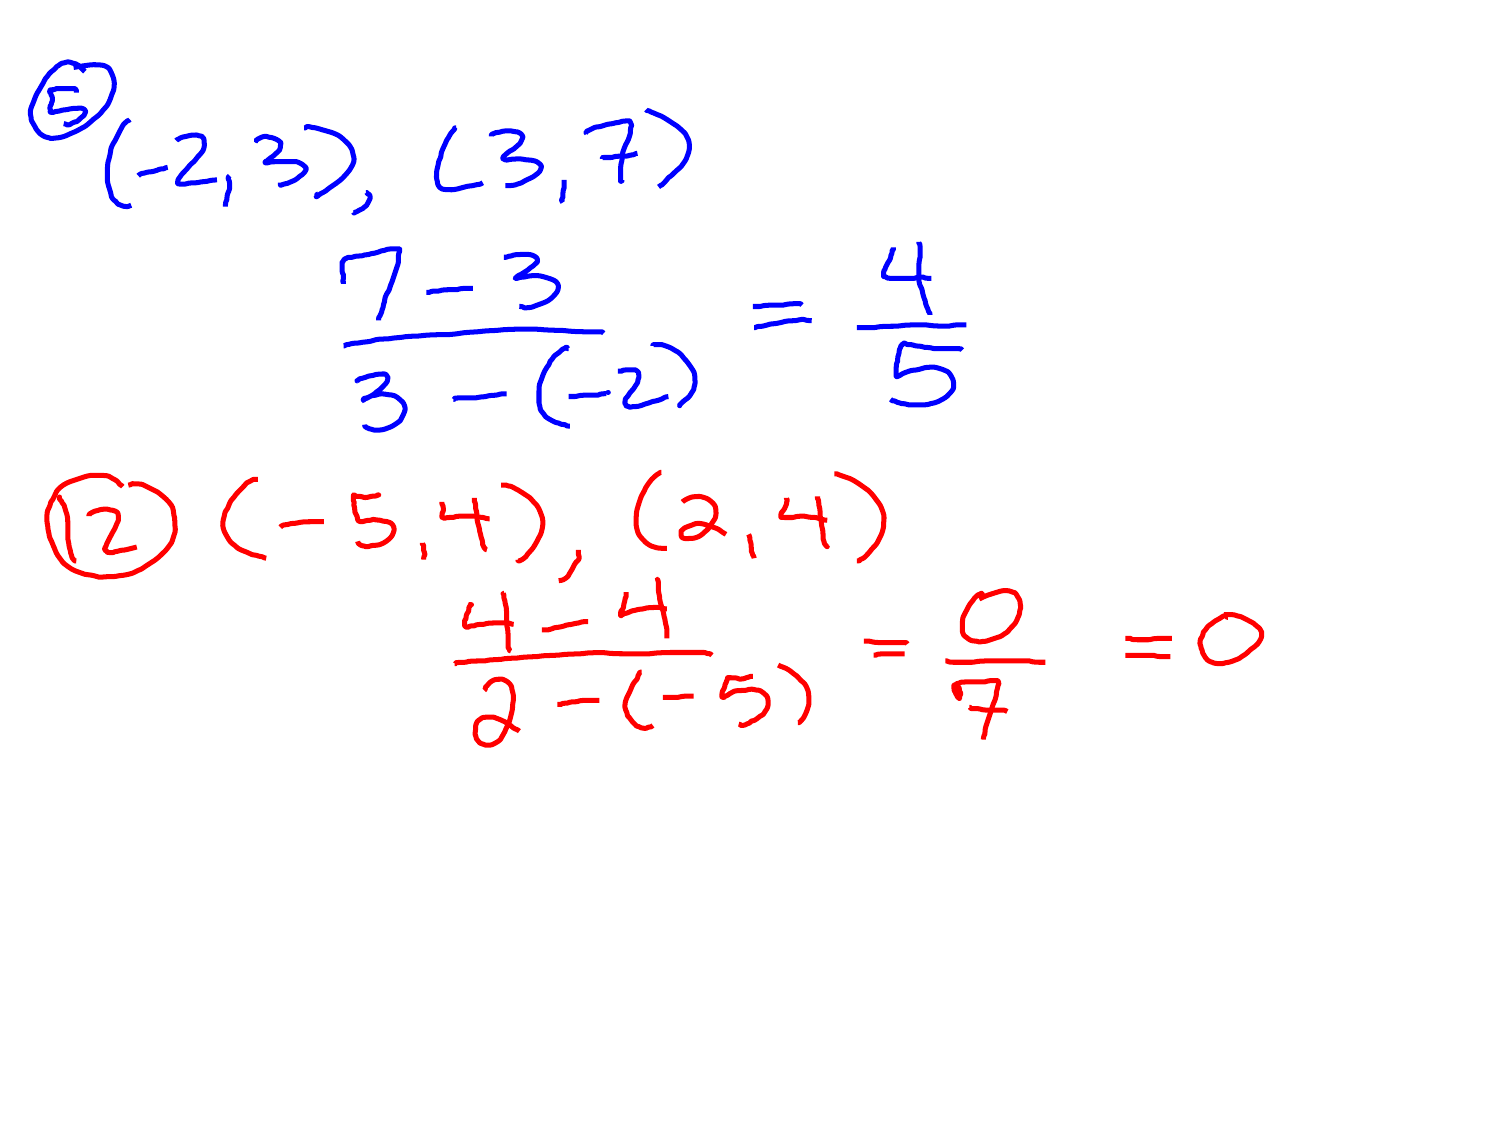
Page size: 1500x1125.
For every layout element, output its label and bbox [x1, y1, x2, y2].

text_box [645, 109, 691, 188]
text_box [224, 175, 231, 207]
text_box [503, 253, 560, 309]
text_box [137, 166, 168, 177]
text_box [606, 157, 623, 183]
text_box [356, 373, 406, 431]
text_box [856, 324, 967, 329]
text_box [426, 287, 473, 294]
text_box [882, 247, 918, 280]
text_box [754, 318, 812, 329]
text_box [585, 120, 633, 156]
text_box [343, 328, 605, 347]
text_box [538, 346, 570, 427]
text_box [255, 135, 307, 186]
text_box [46, 472, 1263, 746]
text_box [341, 248, 401, 321]
text_box [352, 191, 371, 214]
text_box [918, 241, 931, 315]
text_box [617, 369, 669, 408]
text_box [453, 393, 507, 401]
text_box [752, 302, 803, 308]
text_box [29, 61, 116, 140]
text_box [568, 392, 607, 398]
text_box [304, 125, 355, 198]
text_box [106, 118, 132, 208]
text_box [652, 343, 696, 407]
text_box [490, 130, 543, 187]
text_box [601, 152, 638, 159]
text_box [560, 179, 565, 203]
text_box [924, 272, 932, 280]
text_box [175, 134, 218, 185]
text_box [435, 127, 484, 191]
text_box [890, 342, 963, 406]
